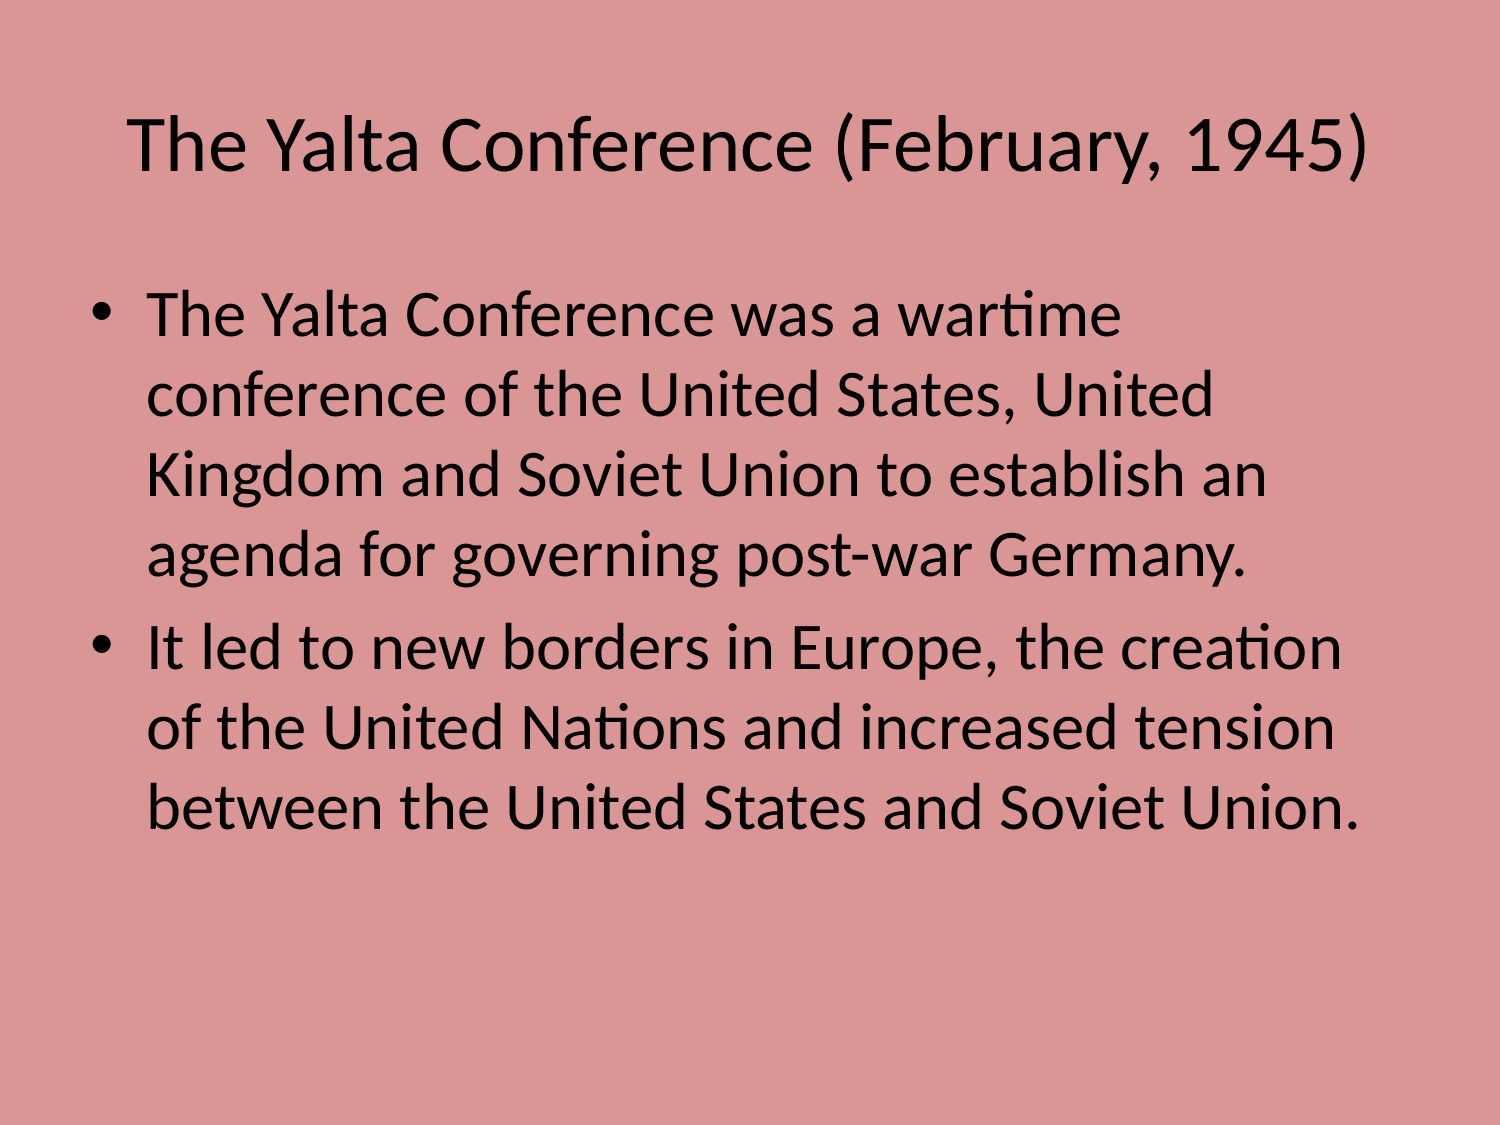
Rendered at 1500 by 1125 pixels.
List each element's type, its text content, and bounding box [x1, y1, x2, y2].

title The Yalta Conference (February, 1945) [75, 45, 1425, 233]
list The Yalta Conference was a wartime conference of the United States, United Kingdom and Soviet Union to establish an agenda for governing post-war Germany. It led to new borders in Europe, the creation of the United Nations and increased tension between the United States and Soviet Union. [75, 262, 1425, 1005]
